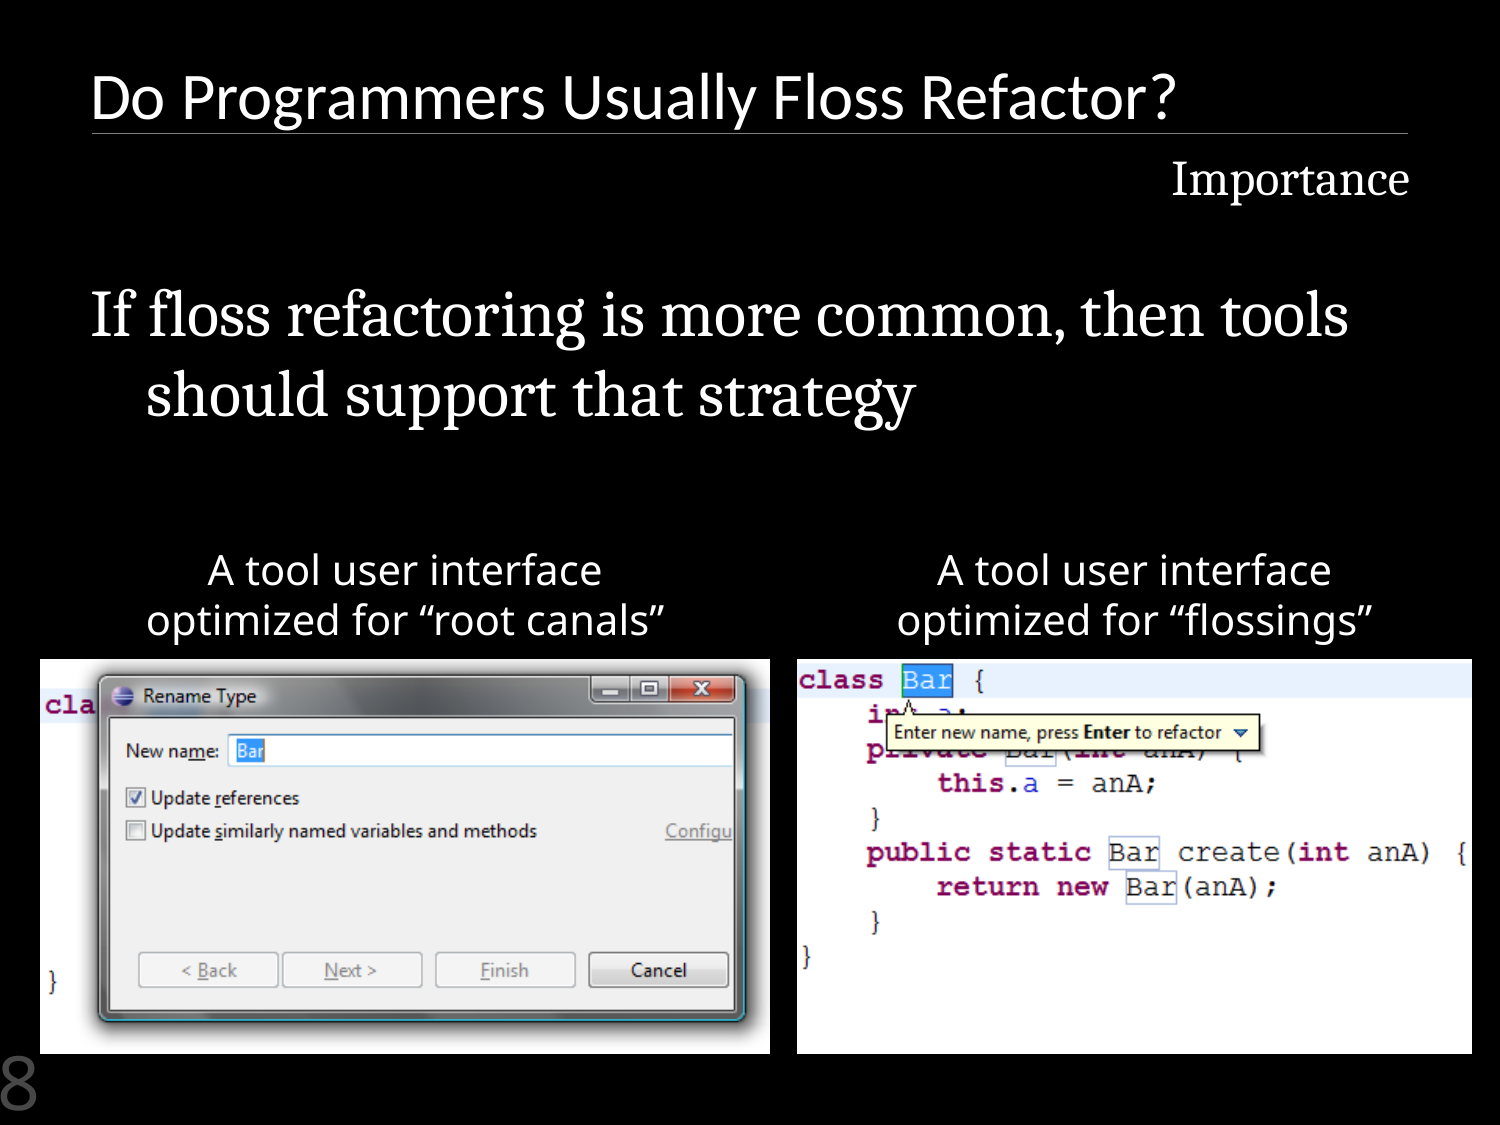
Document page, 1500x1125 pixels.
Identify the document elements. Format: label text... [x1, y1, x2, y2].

text_box A tool user interface optimized for “flossings” [881, 536, 1388, 651]
slide_number 8 [0, 1059, 348, 1125]
picture [39, 659, 771, 1054]
list Importance [74, 137, 1426, 226]
picture [797, 659, 1472, 1054]
text_box A tool user interface optimized for “root canals” [130, 536, 679, 651]
title Do Programmers Usually Floss Refactor? [74, 44, 1426, 137]
list If floss refactoring is more common, then tools should support that strategy [74, 262, 1426, 1006]
